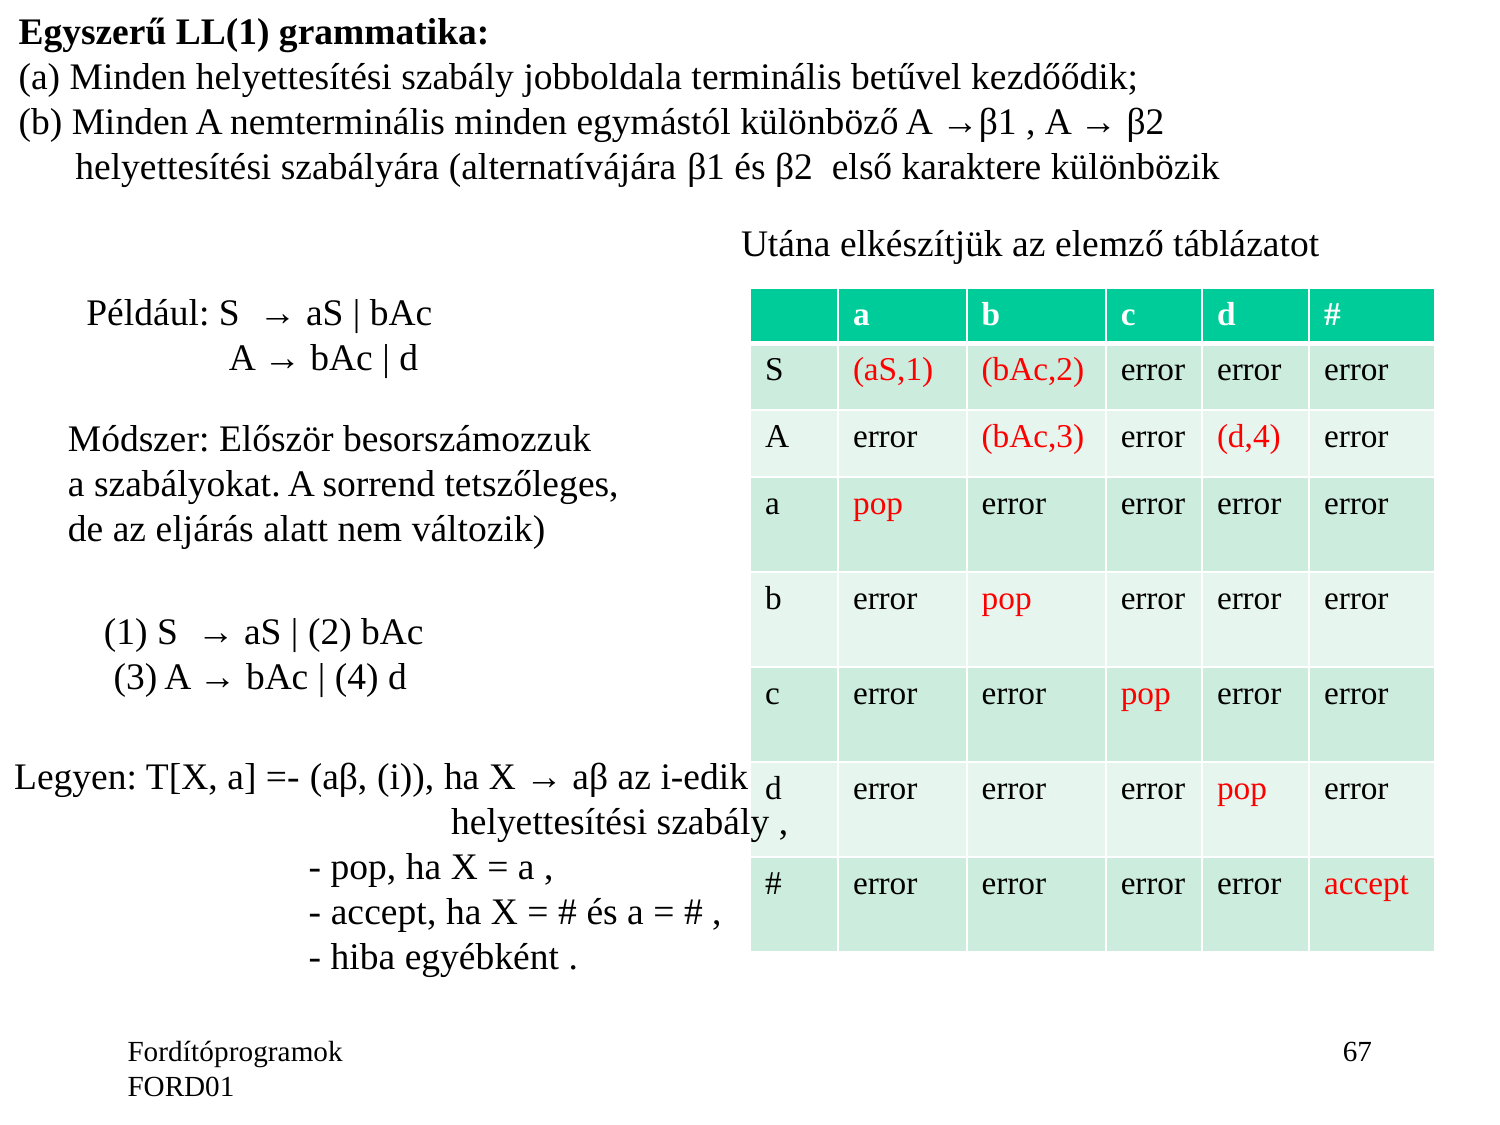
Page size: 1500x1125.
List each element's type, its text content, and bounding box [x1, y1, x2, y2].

table_cell error [1107, 858, 1201, 951]
table_cell error [1107, 763, 1201, 856]
table_cell error [1203, 478, 1308, 571]
table_cell error [1310, 573, 1434, 666]
table_header a [839, 289, 966, 341]
table_cell error [1310, 478, 1434, 571]
table_header c [1107, 289, 1201, 341]
table_header b [968, 289, 1105, 341]
table_cell error [840, 763, 966, 856]
table_cell accept [1310, 858, 1434, 951]
table_cell error [839, 668, 966, 761]
text_box Módszer: Először besorszámozzuk a szabályokat. A sorrend tetszőleges, de az eljárás alatt nem változik) [53, 407, 680, 557]
table_cell c [751, 668, 837, 744]
table_cell error [1107, 573, 1201, 666]
table_header # [1310, 289, 1434, 341]
slide_number 67 [1074, 1025, 1388, 1100]
table_cell pop [968, 573, 1105, 666]
text_box Utána elkészítjük az elemző táblázatot [726, 211, 1353, 271]
text_box (1) S → aS | (2) bAc (3) A → bAc | (4) d [89, 599, 439, 705]
table_cell error [968, 763, 1105, 856]
table_cell (bAc,2) [968, 346, 1105, 409]
table_cell error [1310, 763, 1434, 856]
table_cell a [751, 478, 837, 571]
table_cell error [968, 668, 1105, 761]
table_cell error [1203, 346, 1308, 409]
table_cell (aS,1) [839, 346, 966, 409]
table_cell error [1310, 411, 1434, 476]
text_box Például: S → aS | bAc A → bAc | d [71, 280, 448, 386]
text_box Legyen: T[X, a] =- (aβ, (i)), ha X → aβ az i-edik helyettesítési szabály , - pop, ha X = a , - accept, ha X = # és a = # , - hiba egyébként . [0, 744, 840, 984]
table_header d [1203, 289, 1308, 341]
table_cell (d,4) [1203, 411, 1308, 476]
table_cell b [751, 573, 837, 666]
text_box Egyszerű LL(1) grammatika: (a) Minden helyettesítési szabály jobboldala terminális betűvel kezdőődik; (b) Minden A nemterminális minden egymástól különböző A →β1 , A → β2 helyettesítési szabályára (alternatívájára β1 és β2 első karaktere különbözik [3, 0, 1236, 195]
table_cell error [839, 573, 966, 666]
table_header [751, 289, 837, 341]
table_cell error [1107, 346, 1201, 409]
table_cell pop [1203, 763, 1308, 856]
table_cell error [968, 858, 1105, 951]
slide_number Fordítóprogramok FORD01 [112, 1025, 425, 1100]
table_cell error [1203, 858, 1308, 951]
table_cell S [751, 346, 837, 409]
table_cell error [840, 858, 966, 951]
table_cell pop [839, 478, 966, 571]
table_cell error [1107, 411, 1201, 476]
table_cell error [839, 411, 966, 476]
table_cell error [1203, 668, 1308, 761]
table_cell error [1107, 478, 1201, 571]
table_cell A [751, 411, 837, 476]
table_cell pop [1107, 668, 1201, 761]
table_cell error [1203, 573, 1308, 666]
table_cell error [1310, 668, 1434, 761]
table_cell (bAc,3) [968, 411, 1105, 476]
table_cell error [968, 478, 1105, 571]
table_cell error [1310, 346, 1434, 409]
